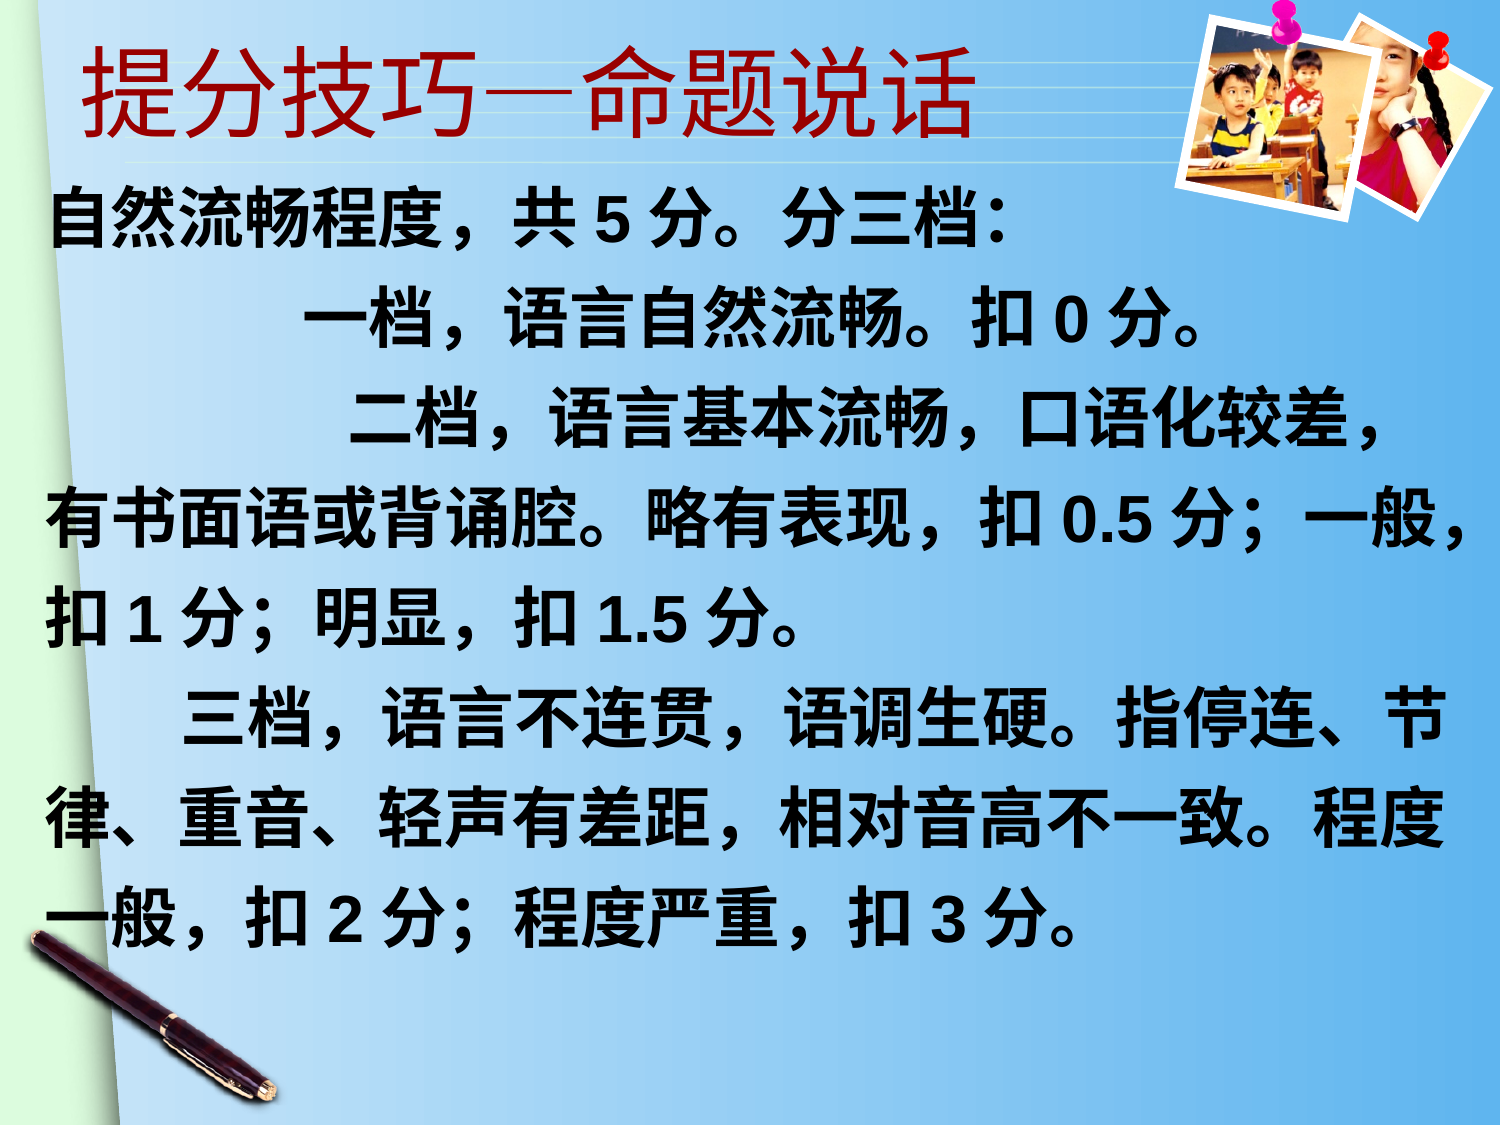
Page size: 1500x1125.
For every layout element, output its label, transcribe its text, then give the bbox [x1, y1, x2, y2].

text_box 自然流畅程度，共5分。分三档： 一档，语言自然流畅。扣0分。 二档，语言基本流畅，口语化较差，有书面语或背诵腔。略有表现，扣0.5分；一般，扣1分；明显，扣1.5分。 三档，语言不连贯，语调生硬。指停连、节律、重音、轻声有差距，相对音高不一致。程度一般，扣2分；程度严重，扣3分。 [29, 148, 1471, 963]
picture [0, 0, 288, 1125]
picture [1351, 22, 1484, 148]
text_box 提分技巧—命题说话 [64, 0, 1247, 148]
picture [1247, 0, 1371, 148]
